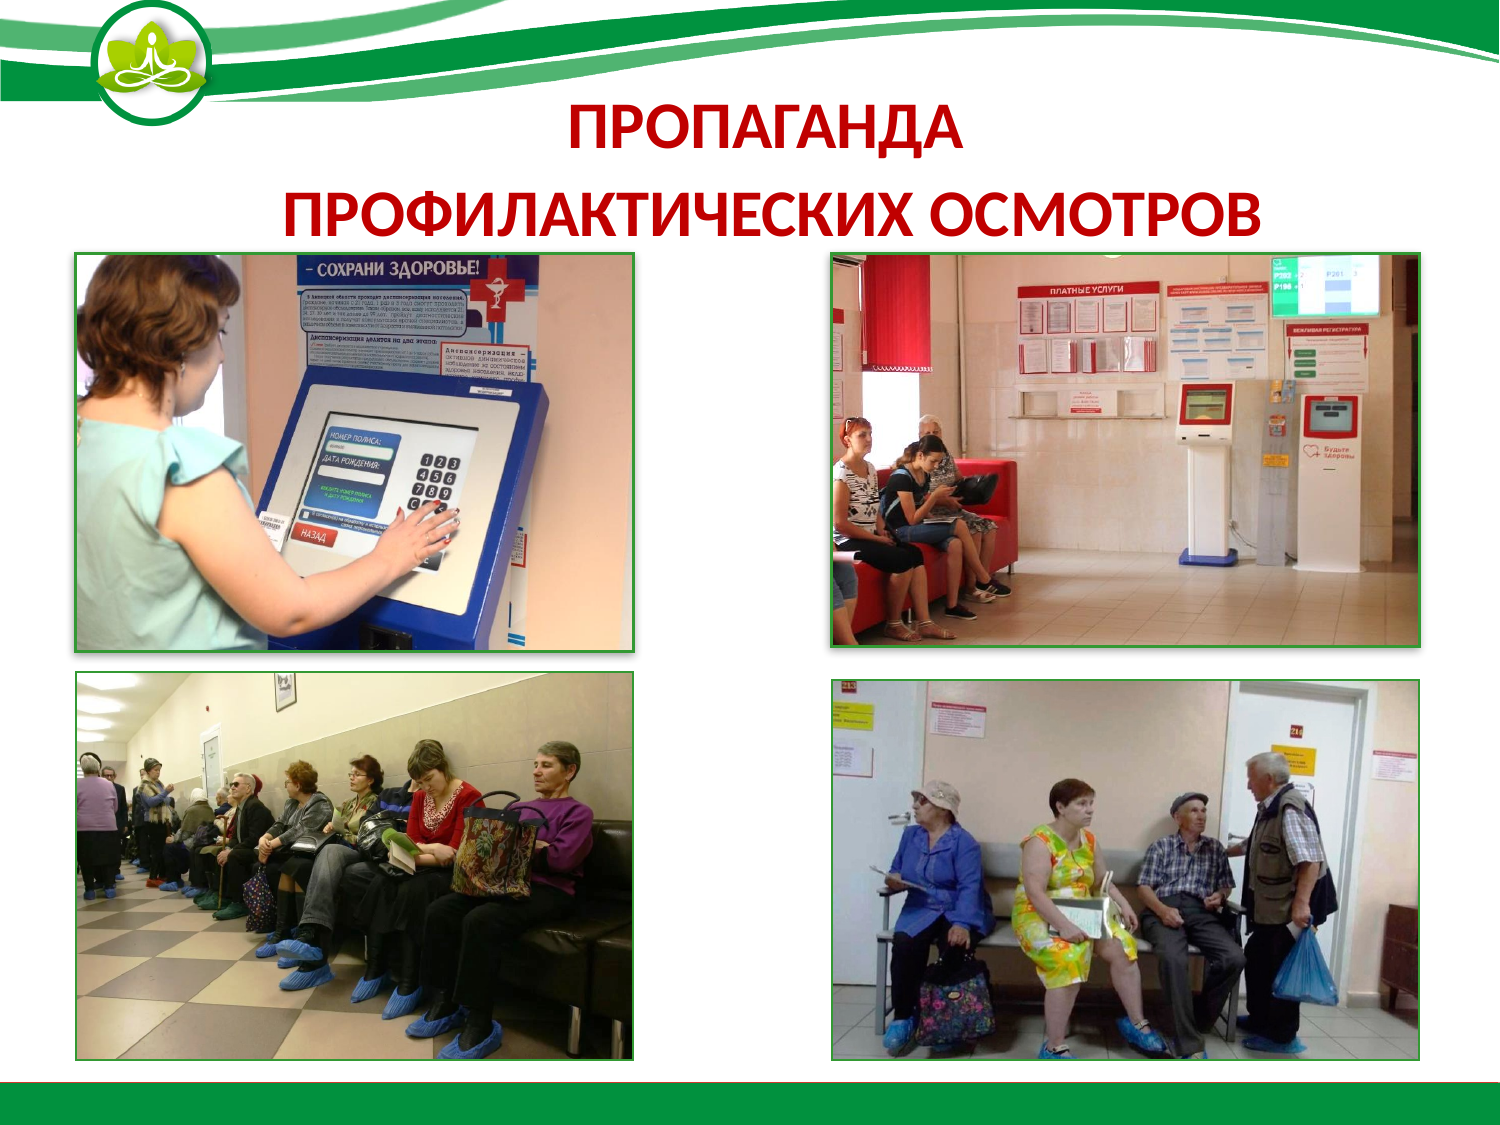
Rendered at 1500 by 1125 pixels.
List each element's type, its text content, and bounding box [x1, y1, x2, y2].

picture [76, 255, 633, 651]
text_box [0, 0, 1500, 129]
picture [76, 672, 633, 1059]
text_box ПРОПАГАНДА ПРОФИЛАКТИЧЕСКИХ ОСМОТРОВ [88, 138, 1459, 257]
picture [0, 1081, 1500, 1125]
picture [832, 680, 1419, 1059]
picture [832, 255, 1418, 646]
